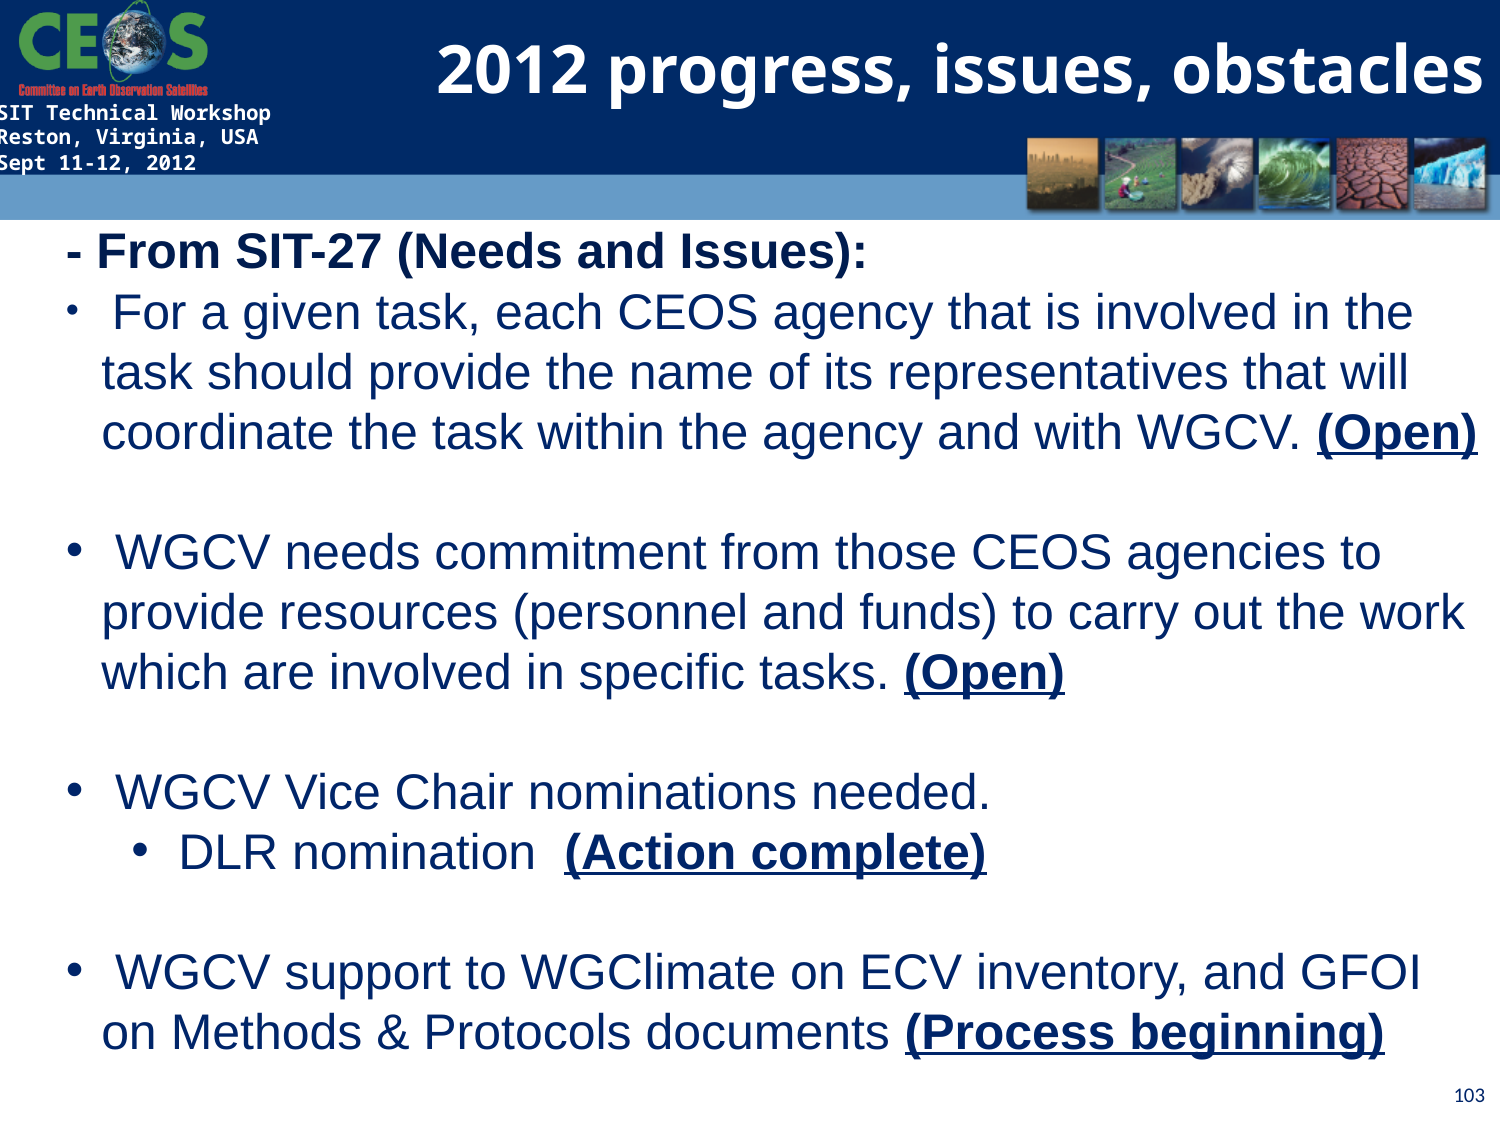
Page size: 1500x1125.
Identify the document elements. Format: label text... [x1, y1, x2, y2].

title 2012 progress, issues, obstacles [226, 16, 1500, 117]
slide_number 103 [1187, 1073, 1500, 1125]
text_box - From SIT-27 (Needs and Issues): For a given task, each CEOS agency that is involved in the task should provide the name of its representatives that will coordinate the task within the agency and with WGCV. (Open) WGCV needs commitment from those CEOS agencies to provide resources (personnel and funds) to carry out the work which are involved in specific tasks. (Open) WGCV Vice Chair nominations needed. DLR nomination (Action complete) WGCV support to WGClimate on ECV inventory, and GFOI on Methods & Protocols documents (Process beginning) [51, 218, 1500, 1060]
picture [0, 0, 1500, 220]
